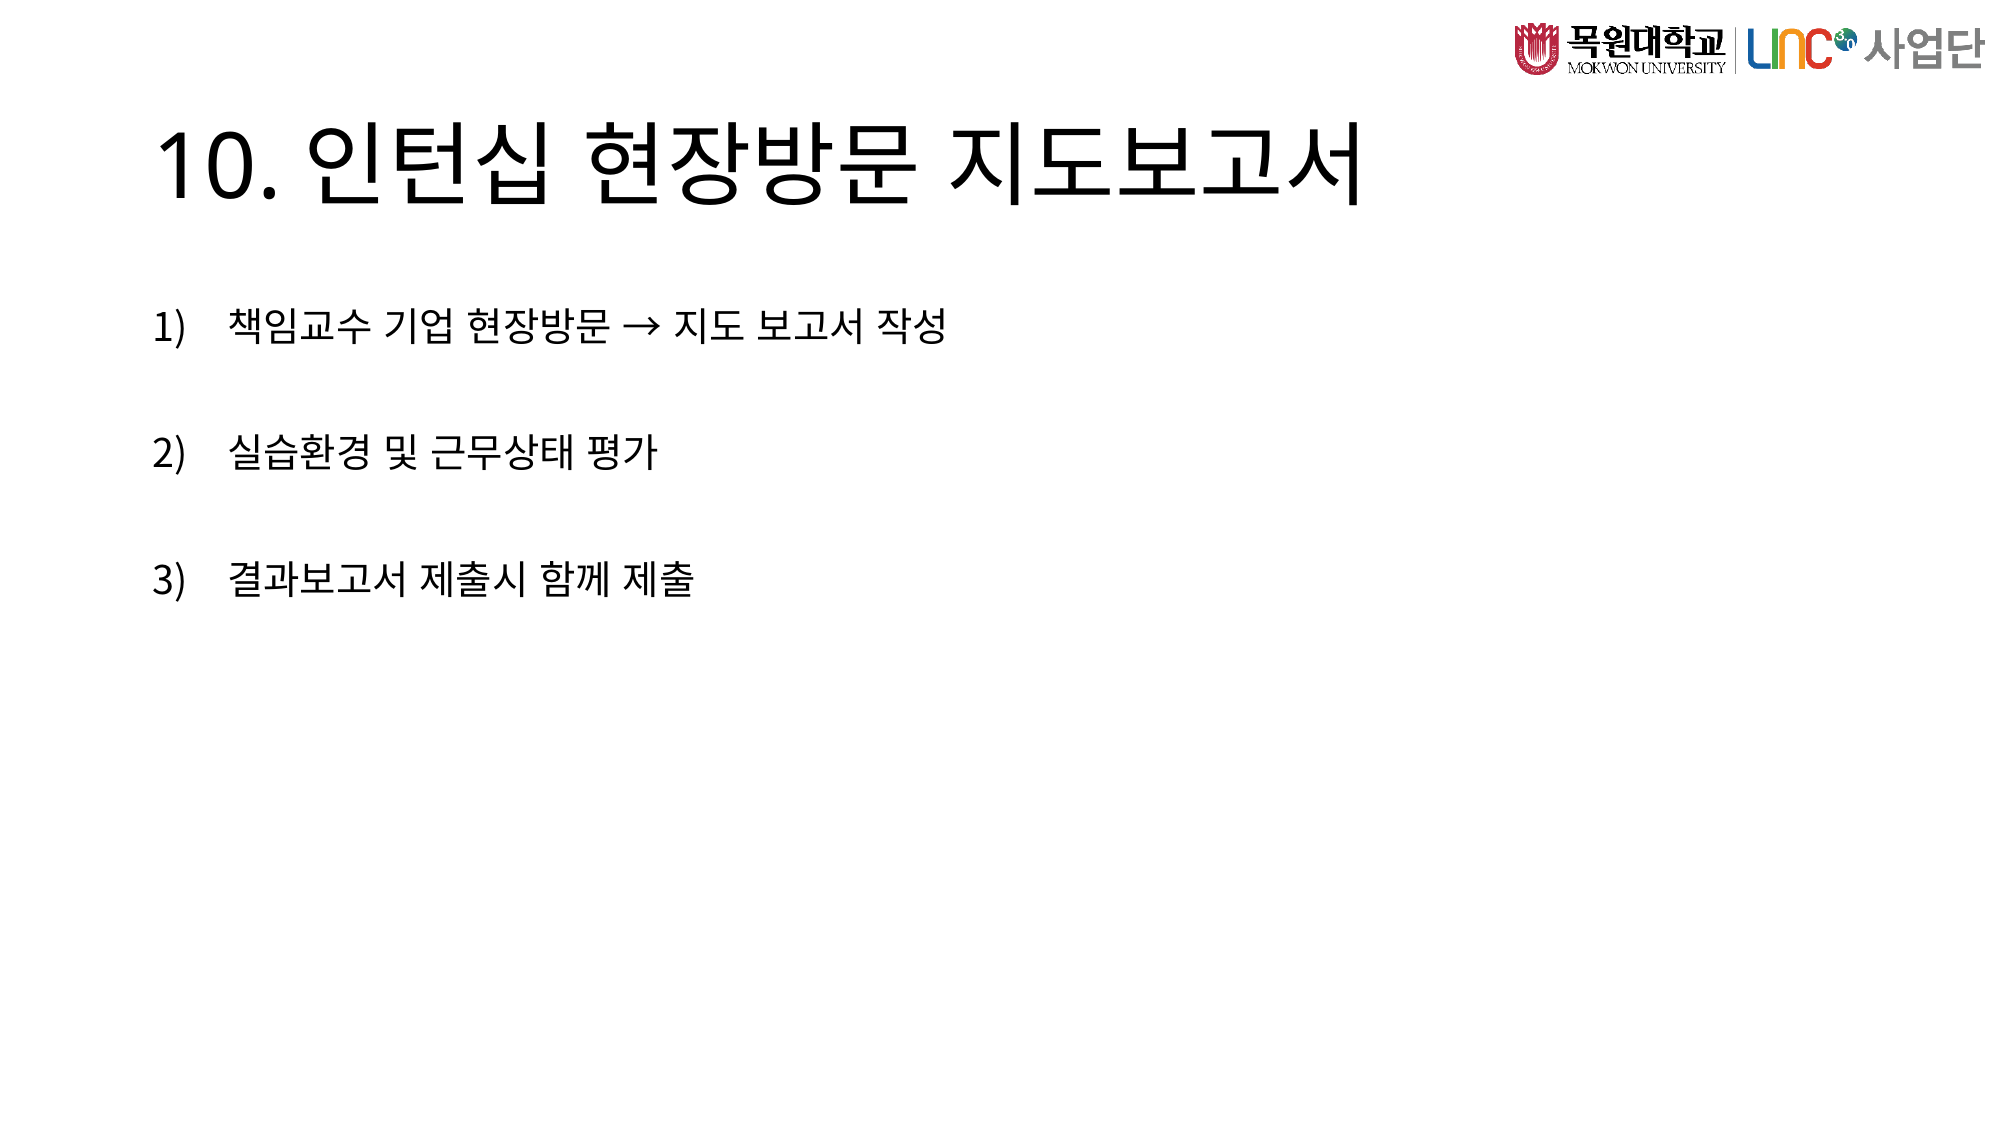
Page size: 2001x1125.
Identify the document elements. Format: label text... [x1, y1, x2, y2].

list 책임교수 기업 현장방문 → 지도 보고서 작성 실습환경 및 근무상태 평가 결과보고서 제출시 함께 제출 [137, 299, 1863, 1014]
picture [1515, 23, 1985, 75]
title 10.인턴십 현장방문 지도보고서 [137, 59, 1863, 278]
